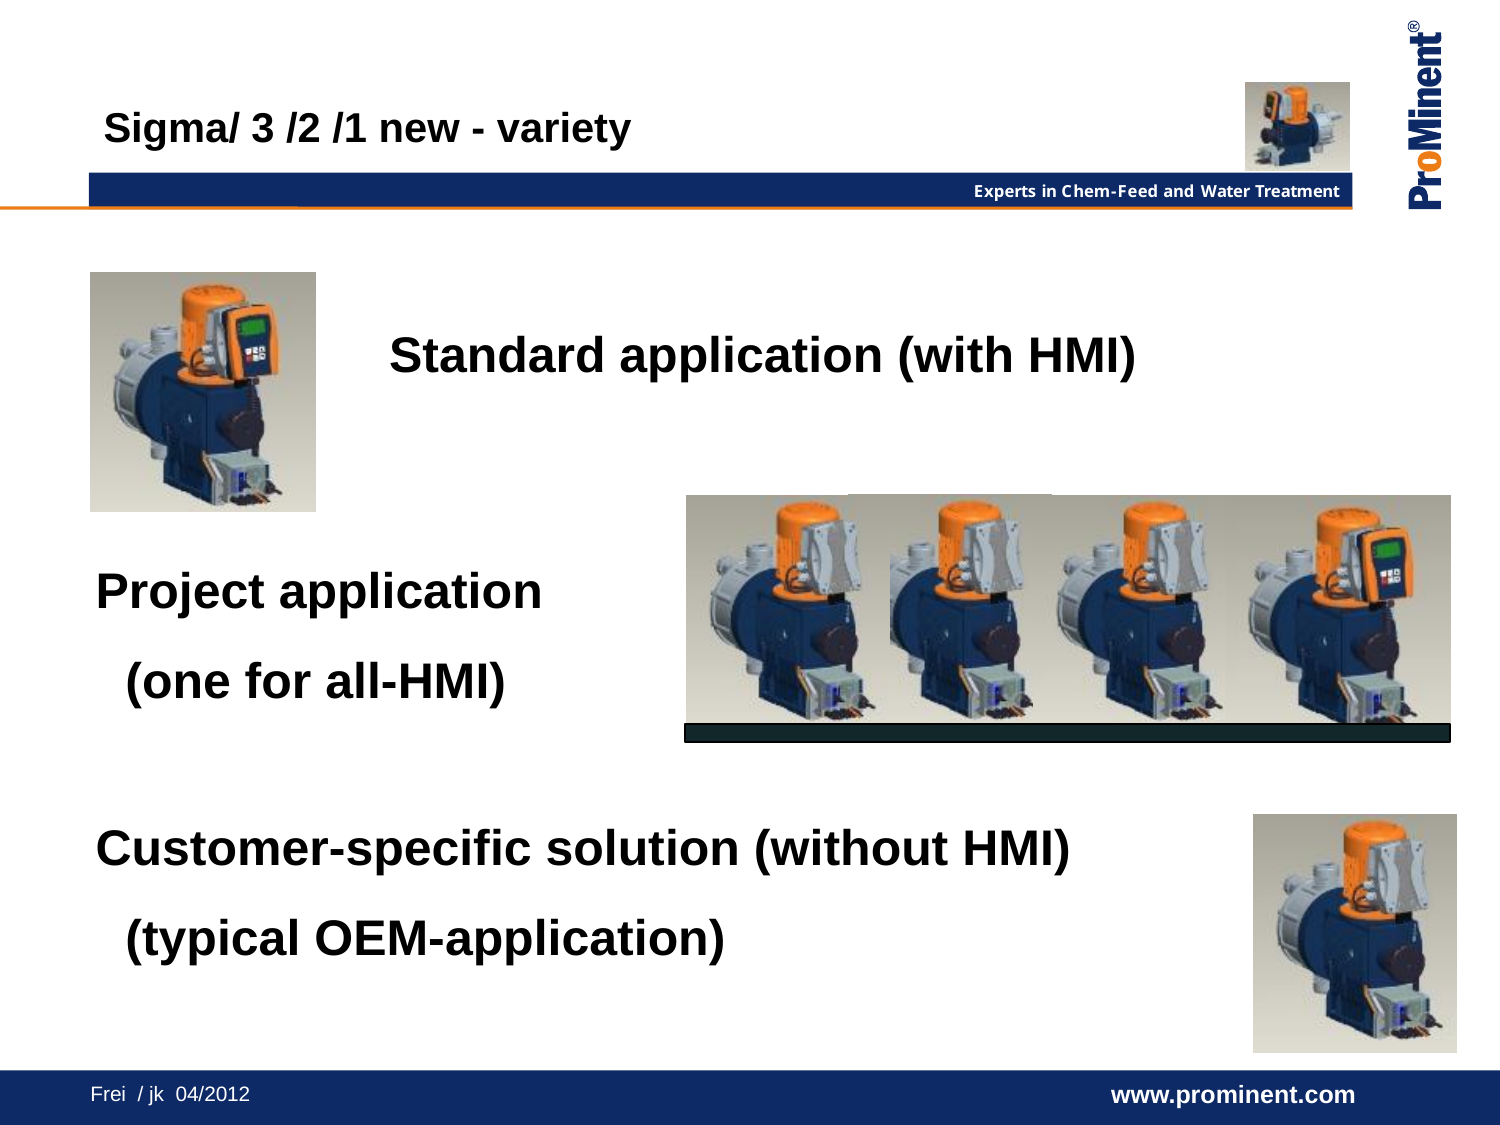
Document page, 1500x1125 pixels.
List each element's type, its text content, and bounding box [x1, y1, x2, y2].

picture [90, 272, 317, 512]
text_box Standard application (with HMI) Project application (one for all-HMI) Customer-specific solution (without HMI) (typical OEM-application) [80, 257, 1324, 974]
picture [685, 494, 1451, 735]
picture [1252, 814, 1457, 1053]
picture [1245, 82, 1351, 171]
title Sigma/ 3 /2 /1 new - variety [88, 50, 1353, 202]
